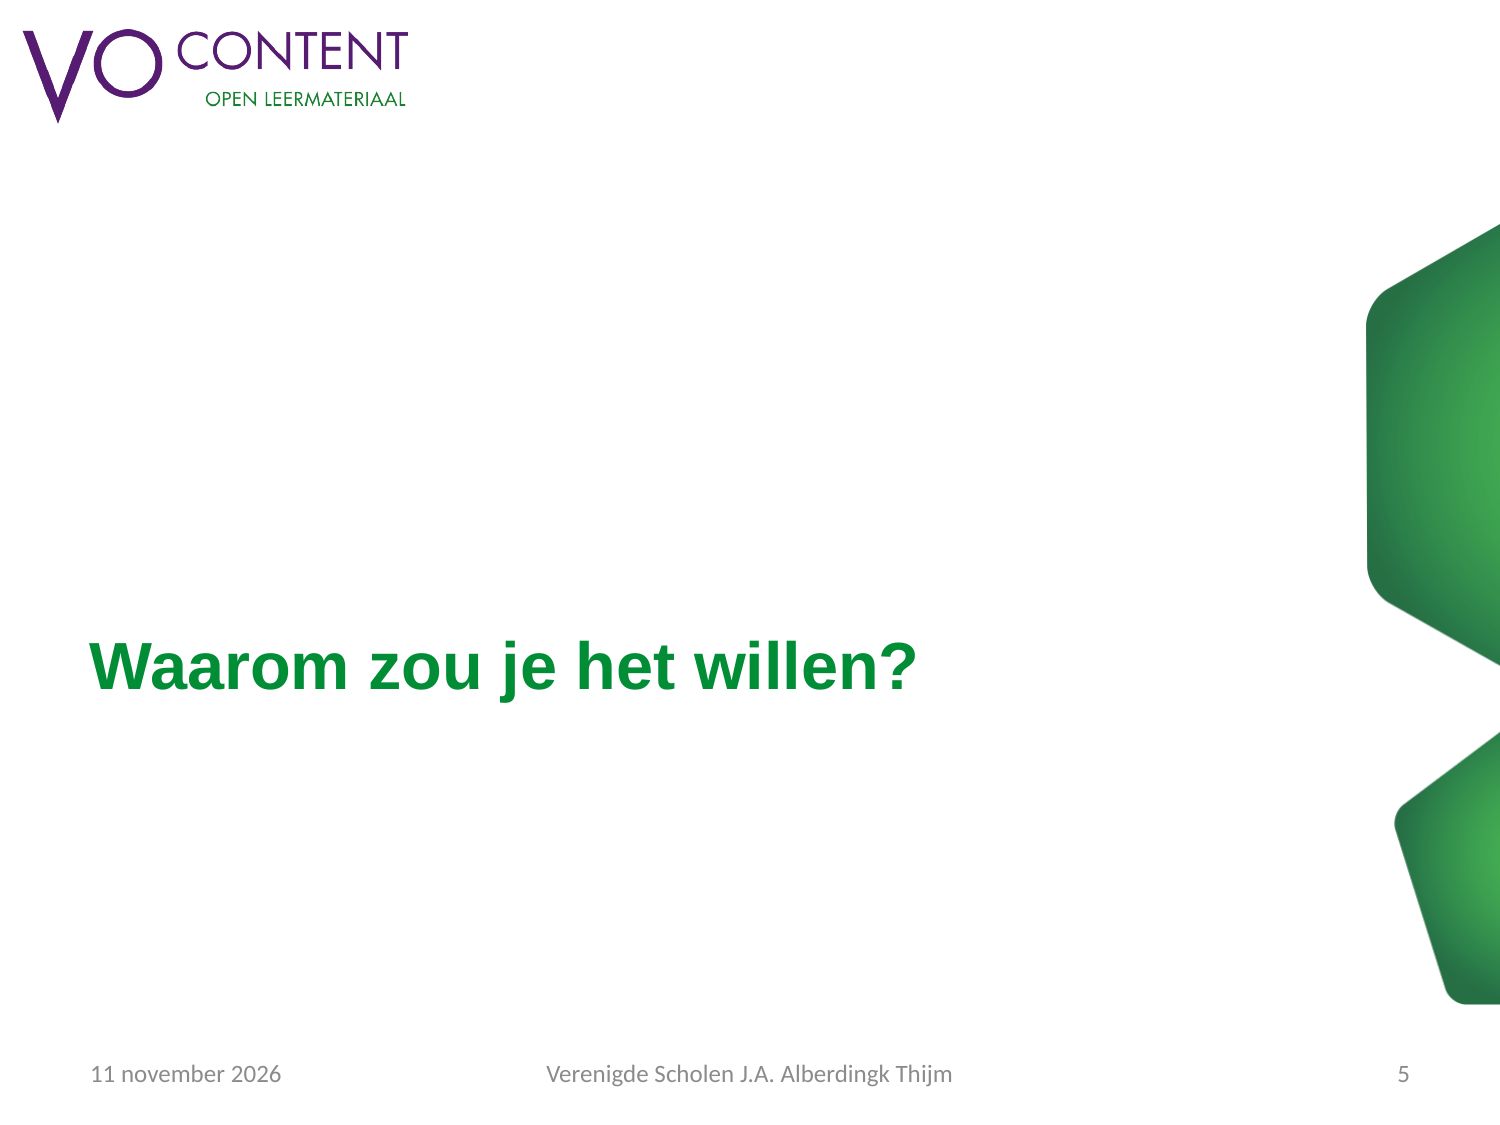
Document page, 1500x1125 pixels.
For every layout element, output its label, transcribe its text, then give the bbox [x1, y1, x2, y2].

footer Verenigde Scholen J.A. Alberdingk Thijm [512, 1042, 988, 1103]
picture [22, 29, 408, 124]
list Waarom zou je het willen? [75, 615, 1239, 947]
slide_number 5 [1074, 1042, 1425, 1103]
picture [1366, 222, 1500, 1005]
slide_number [75, 1042, 425, 1103]
